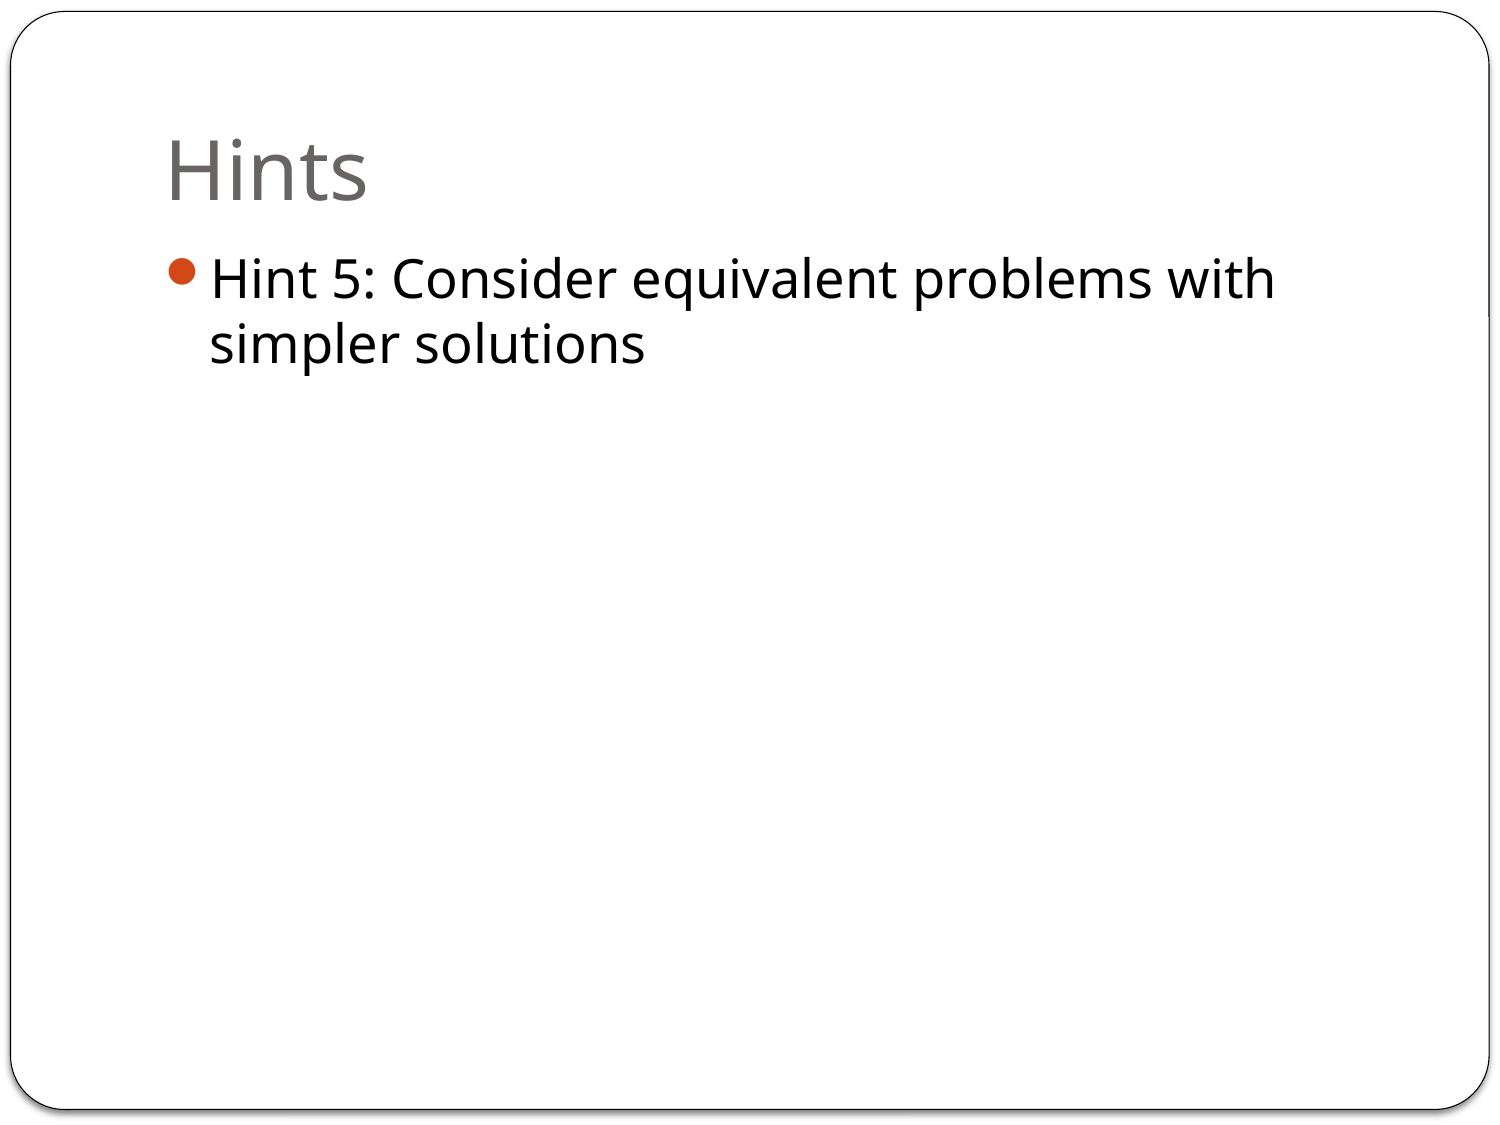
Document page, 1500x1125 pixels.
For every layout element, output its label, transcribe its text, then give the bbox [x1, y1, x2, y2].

title Hints [150, 45, 1425, 233]
list Hint 5: Consider equivalent problems with simpler solutions [150, 237, 1425, 988]
